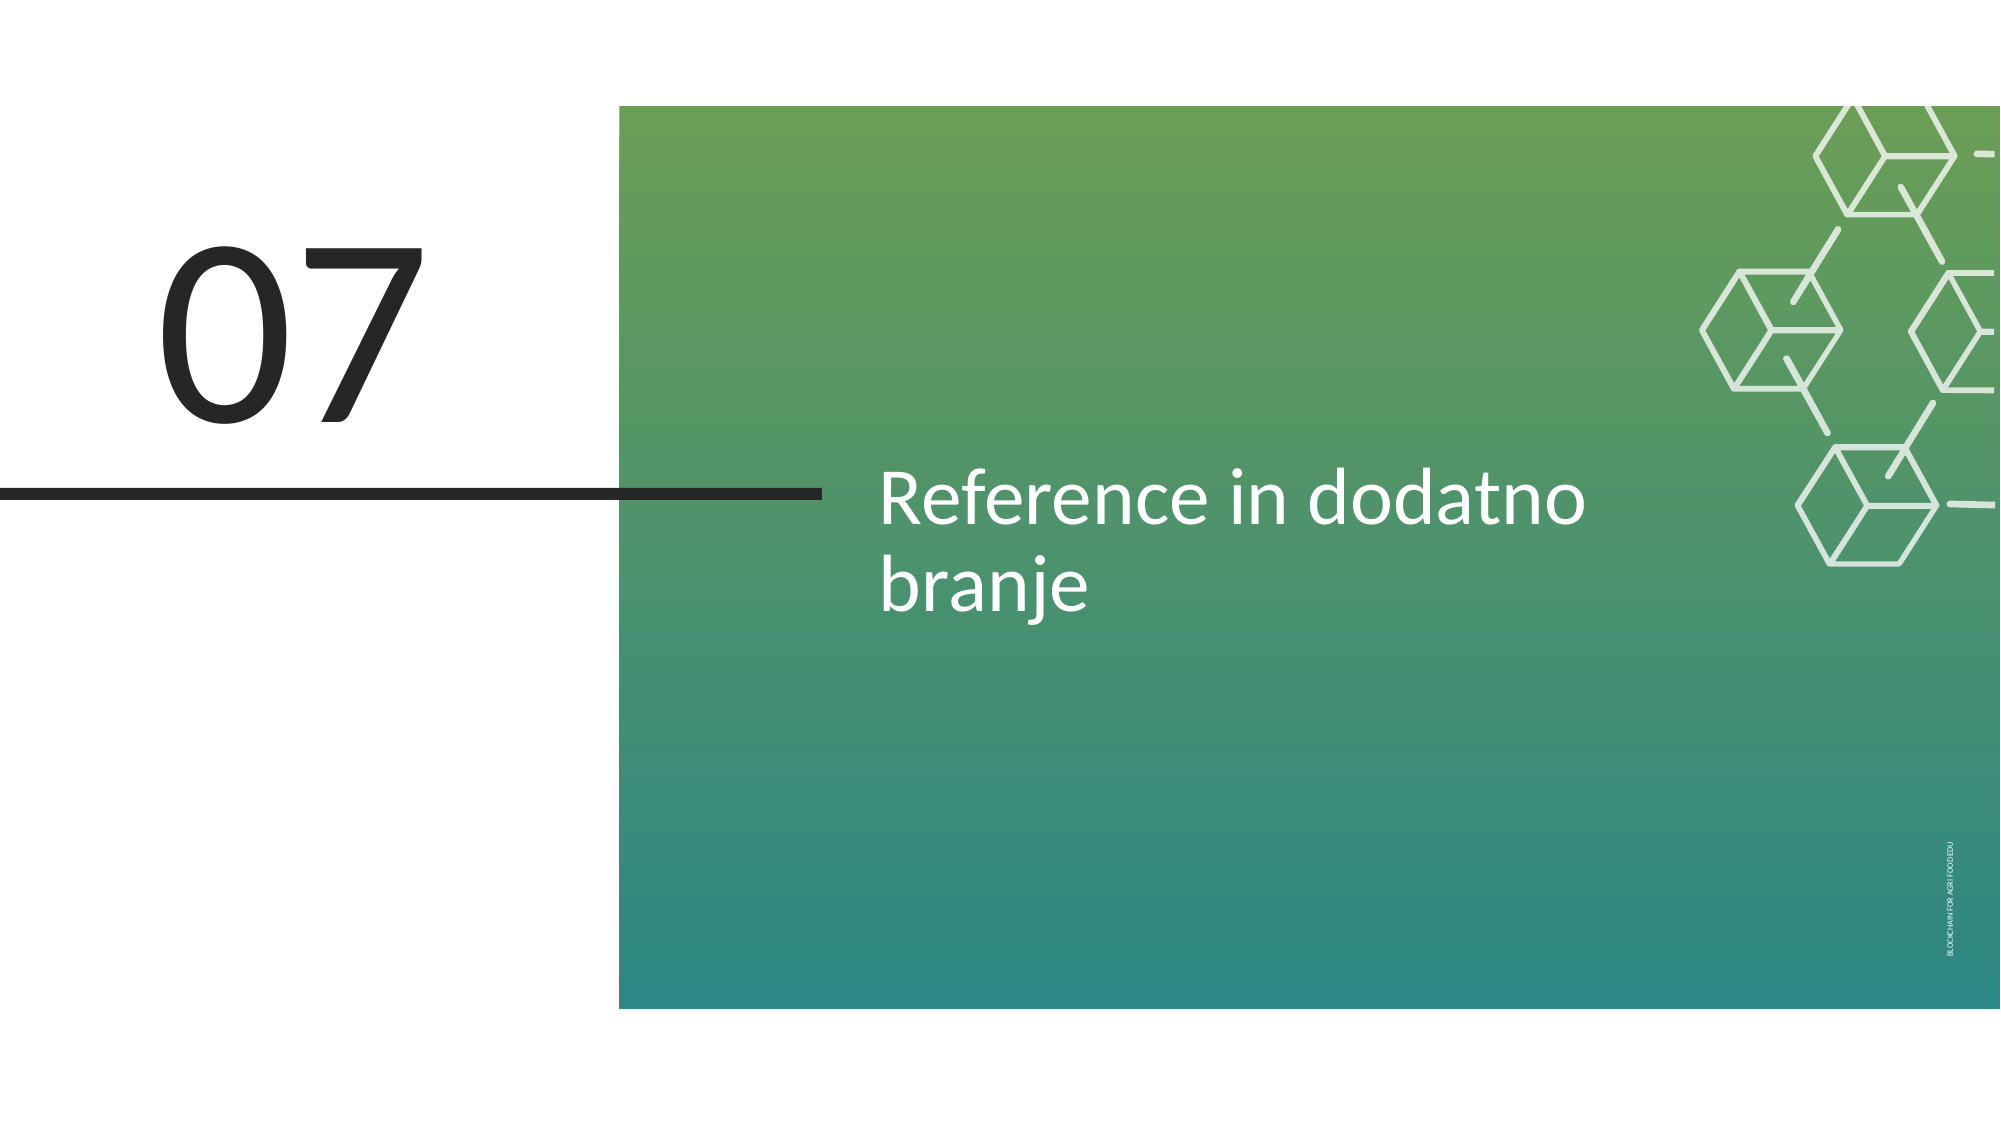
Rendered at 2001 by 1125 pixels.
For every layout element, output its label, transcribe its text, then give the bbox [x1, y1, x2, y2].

list 07 [141, 180, 481, 277]
list Reference in dodatno branje [864, 446, 1709, 899]
